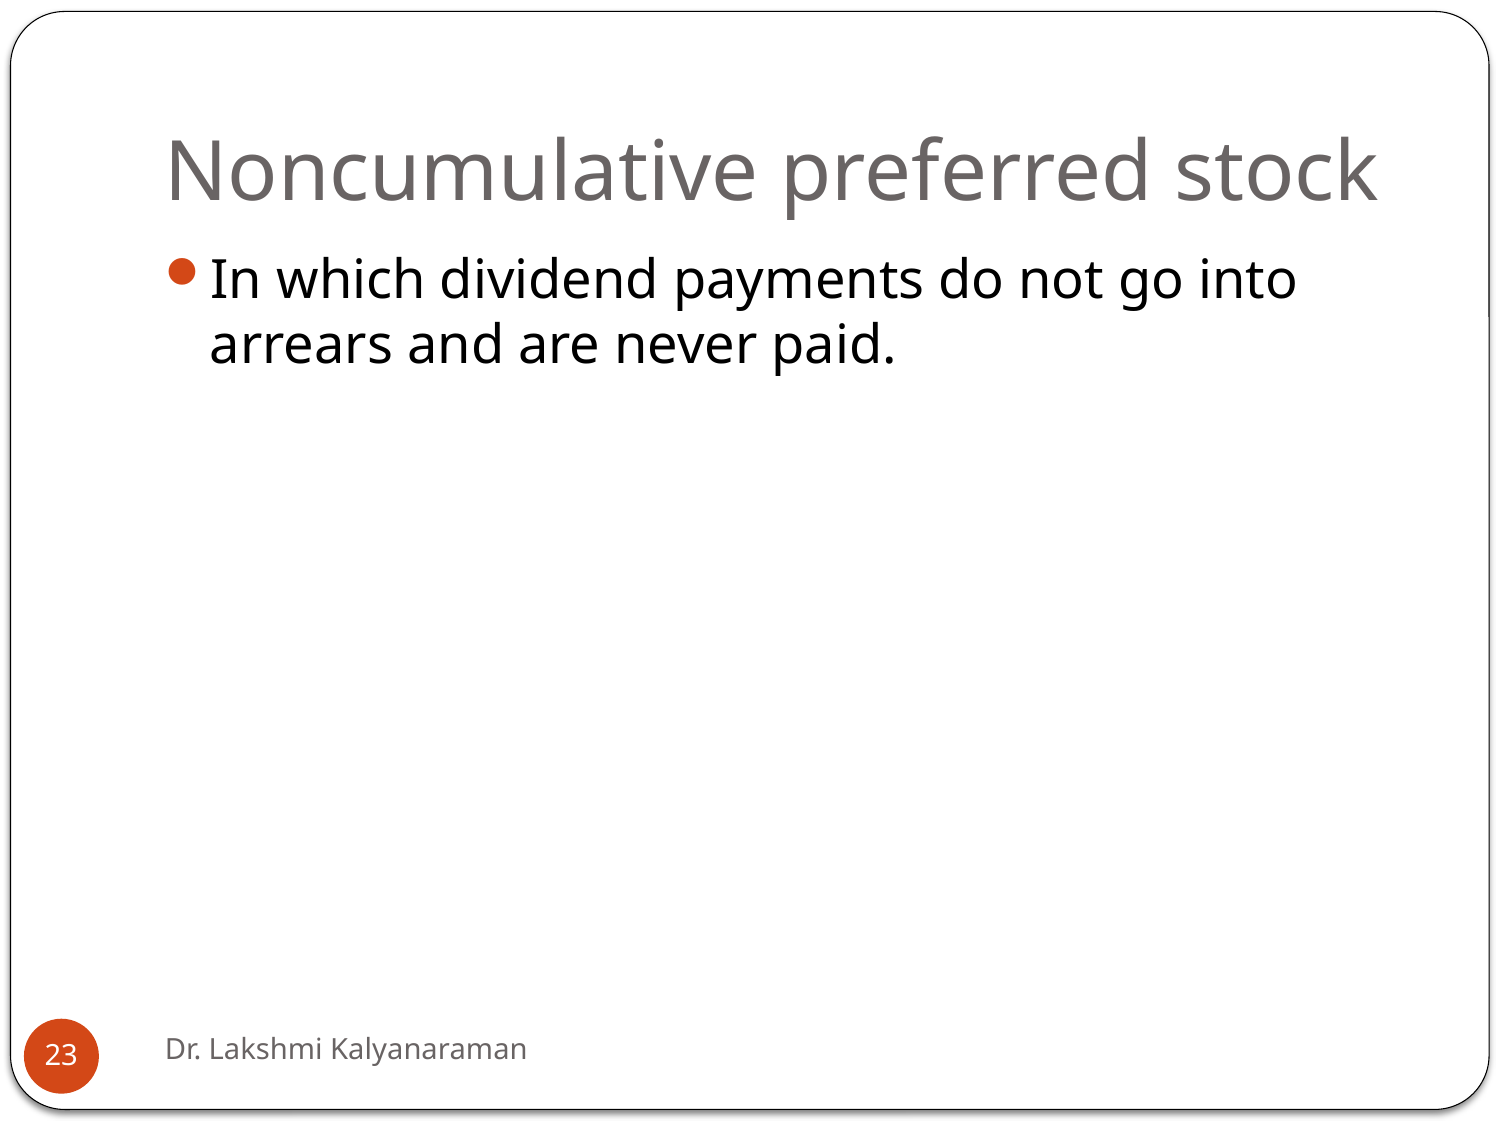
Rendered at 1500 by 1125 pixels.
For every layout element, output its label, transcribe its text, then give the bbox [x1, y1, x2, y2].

footer Dr. Lakshmi Kalyanaraman [150, 1012, 800, 1088]
title Noncumulative preferred stock [150, 45, 1425, 233]
slide_number 23 [23, 1018, 99, 1094]
list In which dividend payments do not go into arrears and are never paid. [150, 237, 1425, 988]
